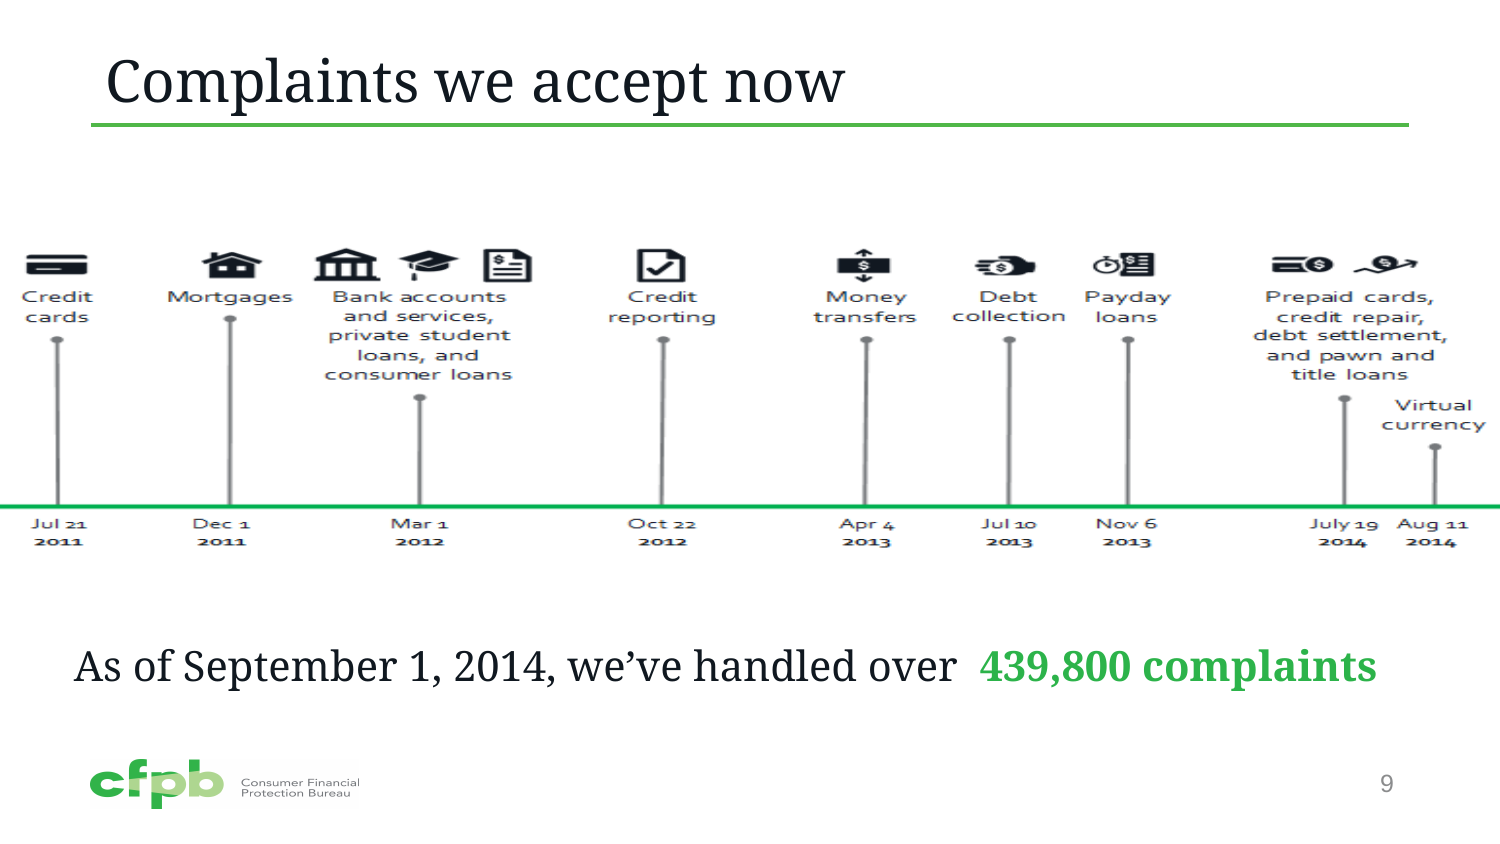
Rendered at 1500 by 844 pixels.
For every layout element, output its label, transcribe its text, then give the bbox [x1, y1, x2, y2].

picture [90, 759, 359, 809]
list As of September 1, 2014, we’ve handled over 439,800 complaints [58, 628, 1461, 716]
footer 9 [934, 759, 1410, 805]
title Complaints we accept now [90, 33, 1410, 126]
picture [0, 218, 1500, 572]
